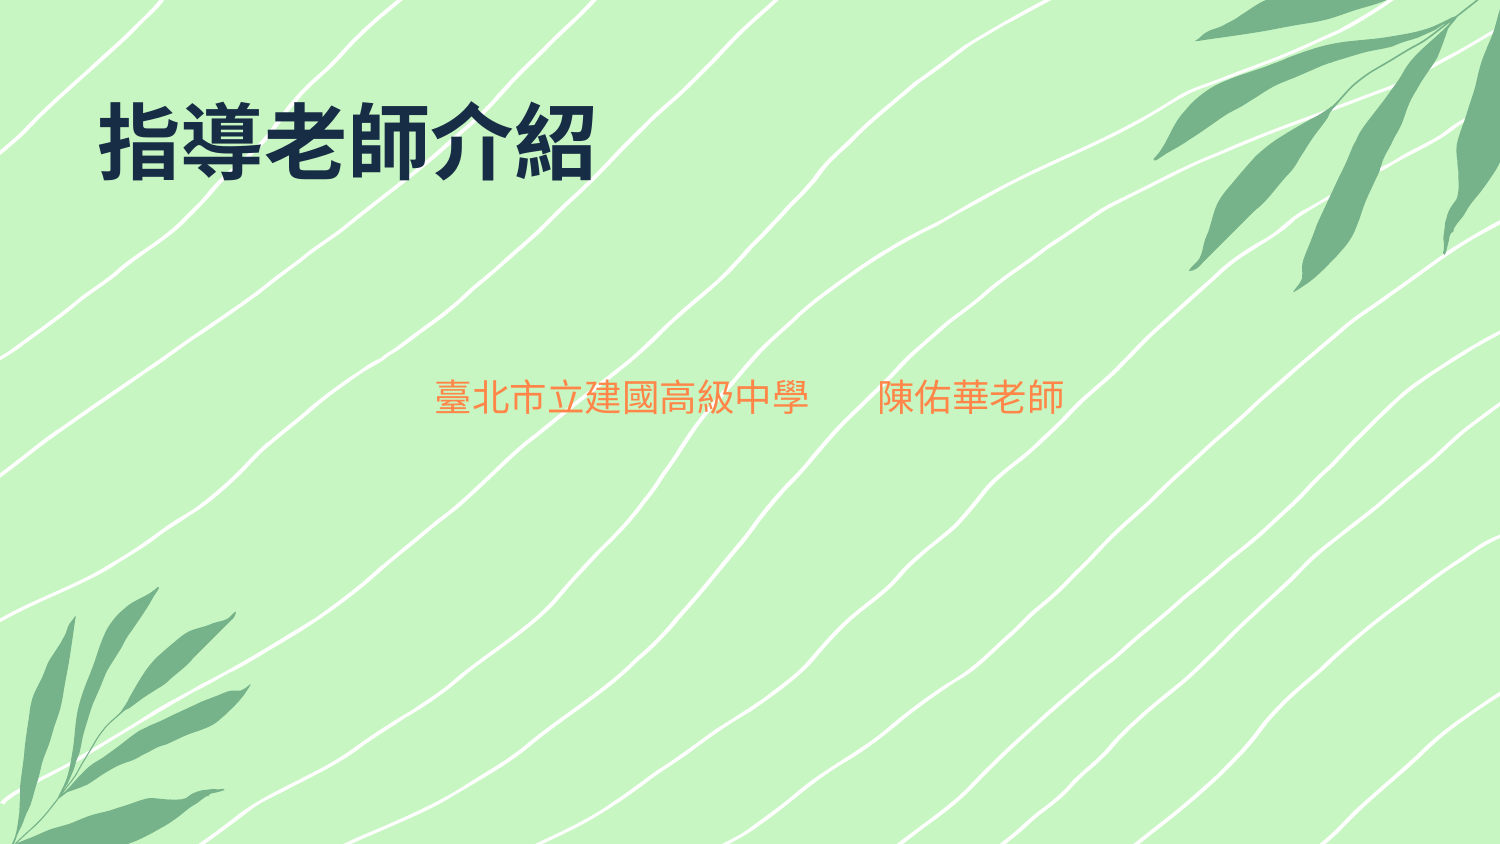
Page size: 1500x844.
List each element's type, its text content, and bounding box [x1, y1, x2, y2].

title 指導老師介紹 [0, 0, 1413, 379]
text_box 臺北市立建國高級中學 陳佑華老師 [434, 379, 1066, 489]
